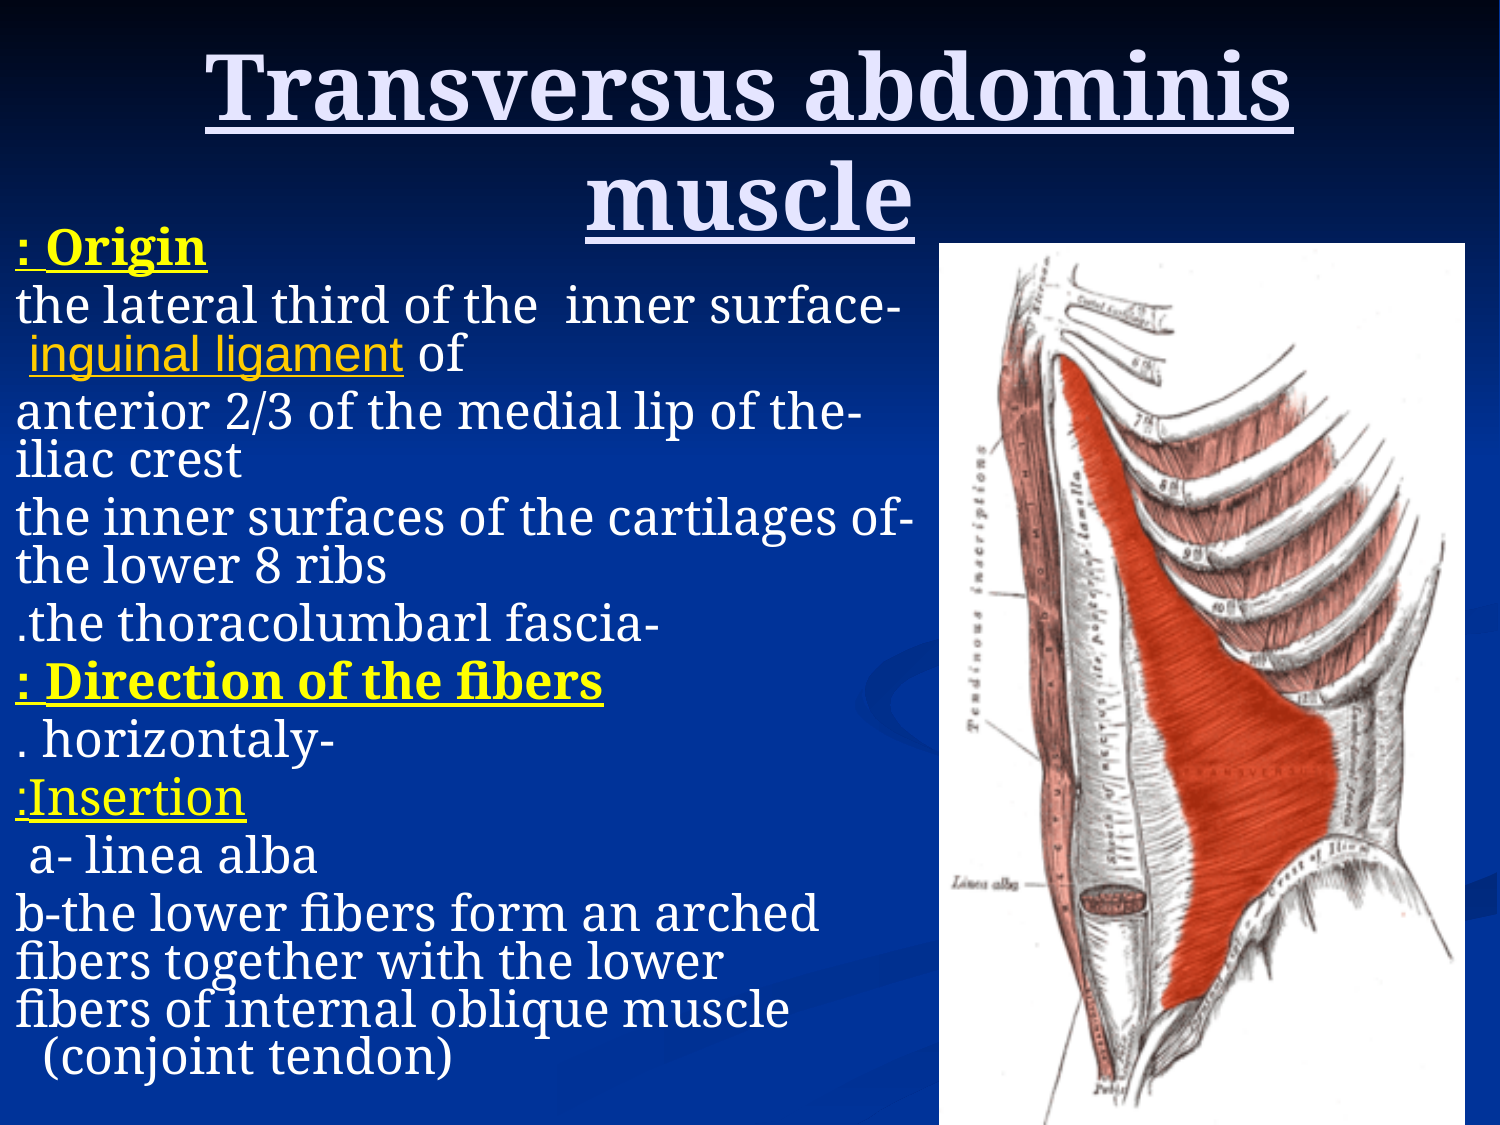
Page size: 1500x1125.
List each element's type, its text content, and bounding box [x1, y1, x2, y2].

title Transversus abdominis muscle [75, 45, 1425, 233]
list Origin : -the lateral third of the inner surface of inguinal ligament -anterior 2/3 of the medial lip of the iliac crest -the inner surfaces of the cartilages of the lower 8 ribs -the thoracolumbarl fascia. Direction of the fibers : -horizontaly . Insertion: a- linea alba b-the lower fibers form an arched fibers together with the lower fibers of internal oblique muscle (conjoint tendon) [0, 220, 939, 1125]
picture [938, 243, 1465, 1125]
